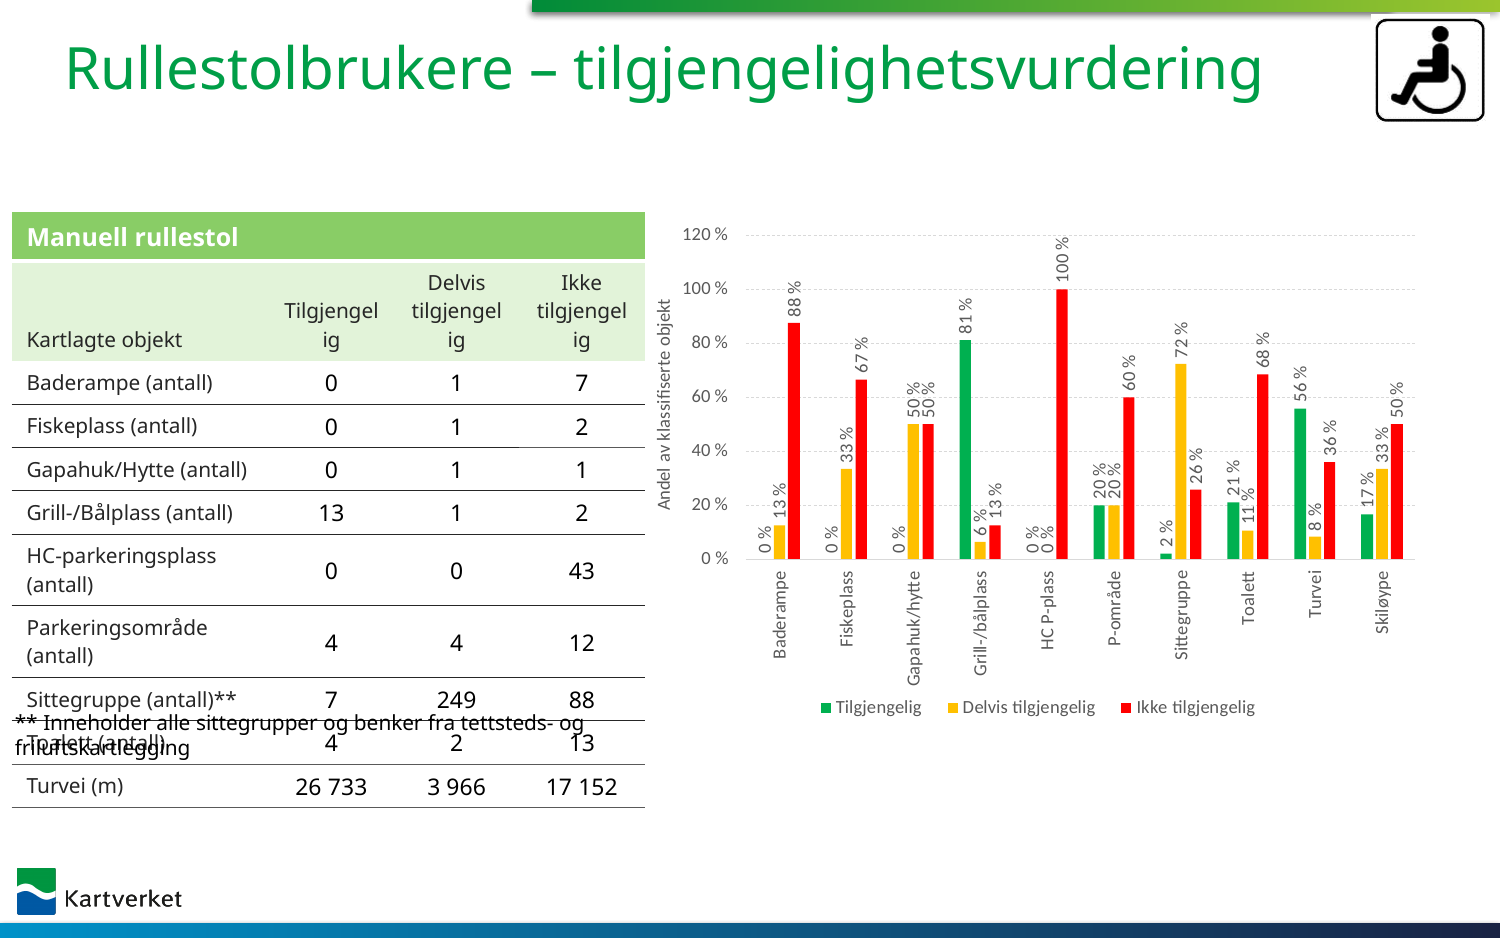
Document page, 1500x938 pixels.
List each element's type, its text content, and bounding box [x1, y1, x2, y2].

table_cell 3 966 [394, 768, 519, 807]
picture [1371, 13, 1491, 127]
table_header Manuell rullestol [12, 212, 645, 259]
table_cell 4 [394, 606, 519, 677]
table_cell Ikke tilgjengelig [519, 263, 638, 361]
table_cell 12 [519, 606, 638, 677]
table_cell HC-parkeringsplass (antall) [12, 535, 269, 605]
picture [643, 218, 1426, 728]
table_cell 1 [394, 361, 519, 404]
table_cell 1 [394, 405, 519, 447]
table_cell 0 [269, 448, 394, 490]
table_cell 7 [269, 678, 394, 702]
table_cell 4 [269, 606, 394, 677]
text_box ** Inneholder alle sittegrupper og benker fra tettsteds- og friluftskartlegging [0, 702, 745, 768]
table_cell Tilgjengelig [269, 263, 394, 361]
table_cell 0 [269, 405, 394, 447]
table_cell 2 [519, 405, 638, 447]
table_cell Kartlagte objekt [12, 263, 269, 361]
table_cell 43 [519, 535, 638, 605]
table_cell Fiskeplass (antall) [12, 405, 269, 447]
table_cell 0 [269, 535, 394, 605]
table_cell 1 [394, 448, 519, 490]
table_cell 26 733 [269, 768, 394, 807]
table_cell 2 [519, 491, 638, 534]
table_cell 17 152 [519, 768, 645, 807]
text_box Rullestolbrukere – tilgjengelighetsvurdering [49, 12, 1372, 109]
table_cell Parkeringsområde (antall) [12, 606, 269, 677]
table_cell 13 [269, 491, 394, 534]
table_cell 0 [269, 361, 394, 404]
table_cell Turvei (m) [12, 768, 269, 807]
table_cell Sittegruppe (antall)** [12, 678, 269, 702]
table_cell 1 [394, 491, 519, 534]
table_cell Baderampe (antall) [12, 361, 269, 404]
table_cell 249 [394, 678, 519, 702]
table_cell 1 [519, 448, 638, 490]
table_cell 88 [519, 678, 638, 702]
table_cell Gapahuk/Hytte (antall) [12, 448, 269, 490]
table_cell Delvis tilgjengelig [394, 263, 519, 361]
table_cell Grill-/Bålplass (antall) [12, 491, 269, 534]
table_cell 0 [394, 535, 519, 605]
table_cell 7 [519, 361, 638, 404]
